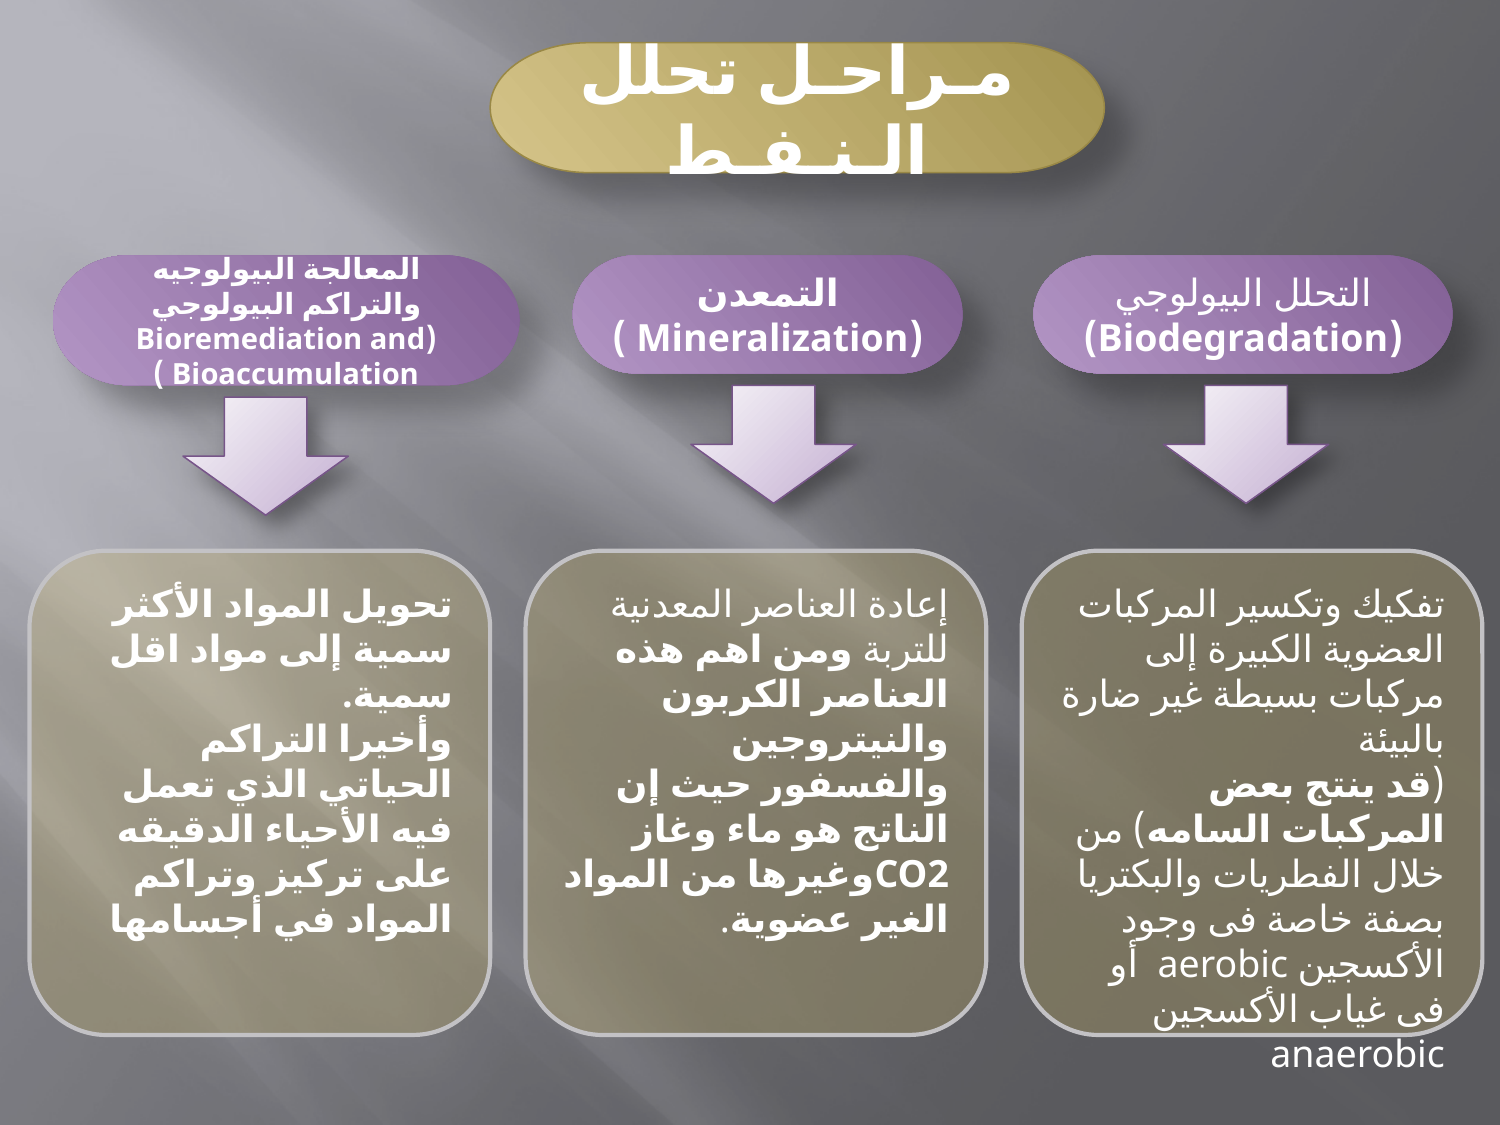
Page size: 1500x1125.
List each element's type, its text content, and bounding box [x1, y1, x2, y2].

text_box مـراحـل تحلل الـنـفـط [489, 41, 1106, 174]
text_box التمعدن (Mineralization ) [572, 255, 963, 374]
text_box إعادة العناصر المعدنية للتربة ومن اهم هذه العناصر الكربون والنيتروجين والفسفور حيث إن الناتج هو ماء وغاز CO2وغيرها من المواد الغير عضوية. [523, 548, 989, 1038]
text_box [1162, 384, 1330, 505]
text_box تفكيك وتكسير المركبات العضوية الكبيرة إلى مركبات بسيطة غير ضارة بالبيئة (قد ينتج بعض المركبات السامه) من خلال الفطريات والبكتريا بصفة خاصة فى وجود الأكسجين aerobic أو فى غياب الأكسجين anaerobic [1019, 548, 1485, 1038]
text_box تحويل المواد الأكثر سمية إلى مواد اقل سمية. وأخيرا التراكم الحياتي الذي تعمل فيه الأحياء الدقيقه على تركيز وتراكم المواد في أجسامها [27, 548, 493, 1038]
text_box [690, 384, 857, 505]
text_box المعالجة البيولوجيه والتراكم البيولوجي (Bioremediation and Bioaccumulation ) [53, 255, 520, 386]
text_box [182, 396, 350, 516]
text_box التحلل البيولوجي (Biodegradation) [1033, 255, 1453, 374]
